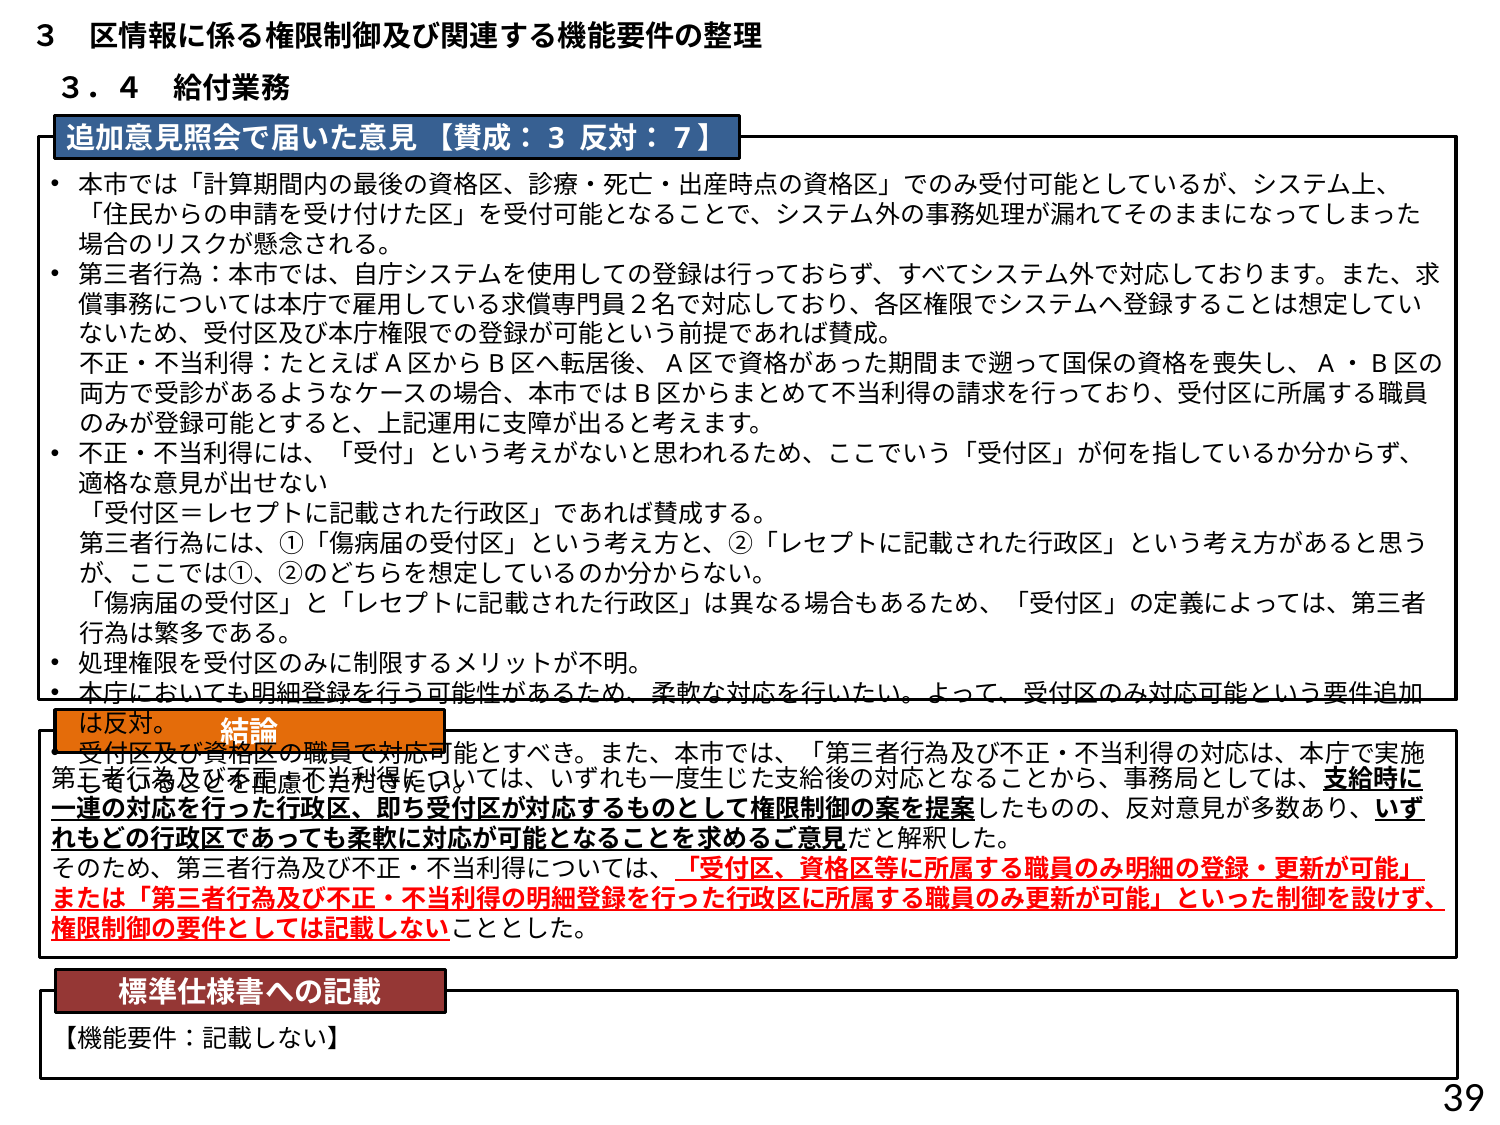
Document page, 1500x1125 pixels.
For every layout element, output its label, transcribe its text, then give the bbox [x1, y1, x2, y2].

text_box 【機能要件：記載しない】 [40, 990, 1458, 1079]
text_box 本市では「計算期間内の最後の資格区、診療・死亡・出産時点の資格区」でのみ受付可能としているが、システム上、「住民からの申請を受け付けた区」を受付可能となることで、システム外の事務処理が漏れてそのままになってしまった場合のリスクが懸念される。 第三者行為：本市では、自庁システムを使用しての登録は行っておらず、すべてシステム外で対応しております。また、求償事務については本庁で雇用している求償専門員２名で対応しており、各区権限でシステムへ登録することは想定していないため、受付区及び本庁権限での登録が可能という前提であれば賛成。 不正・不当利得：たとえばA区からB区へ転居後、A区で資格があった期間まで遡って国保の資格を喪失し、A・B区の両方で受診があるようなケースの場合、本市ではB区からまとめて不当利得の請求を行っており、受付区に所属する職員のみが登録可能とすると、上記運用に支障が出ると考えます。 不正・不当利得には、「受付」という考えがないと思われるため、ここでいう「受付区」が何を指しているか分からず、適格な意見が出せない 「受付区＝レセプトに記載された行政区」であれば賛成する。 第三者行為には、①「傷病届の受付区」という考え方と、②「レセプトに記載された行政区」という考え方があると思うが、ここでは①、②のどちらを想定しているのか分からない。 「傷病届の受付区」と「レセプトに記載された行政区」は異なる場合もあるため、「受付区」の定義によっては、第三者行為は繁多である。 処理権限を受付区のみに制限するメリットが不明。 本庁においても明細登録を行う可能性があるため、柔軟な対応を行いたい。よって、受付区のみ対応可能という要件追加は反対。 受付区及び資格区の職員で対応可能とすべき。また、本市では、「第三者行為及び不正・不当利得の対応は、本庁で実施していることを配慮しただきたい。 [38, 136, 1457, 700]
text_box 追加意見照会で届いた意見 【賛成：3 反対：7】 [52, 113, 741, 160]
slide_number 38 [1149, 1065, 1500, 1125]
text_box 結論 [53, 707, 447, 755]
text_box ３．４ 給付業務 [41, 54, 1465, 100]
text_box 標準仕様書への記載 [54, 967, 448, 1014]
text_box 第三者行為及び不正・不当利得については、いずれも一度生じた支給後の対応となることから、事務局としては、支給時に一連の対応を行った行政区、即ち受付区が対応するものとして権限制御の案を提案したものの、反対意見が多数あり、いずれもどの行政区であっても柔軟に対応が可能となることを求めるご意見だと解釈した。 そのため、第三者行為及び不正・不当利得については、「受付区、資格区等に所属する職員のみ明細の登録・更新が可能」または「第三者行為及び不正・不当利得の明細登録を行った行政区に所属する職員のみ更新が可能」といった制御を設けず、権限制御の要件としては記載しないこととした。 [39, 730, 1457, 958]
text_box ３ 区情報に係る権限制御及び関連する機能要件の整理 [16, 2, 1440, 49]
